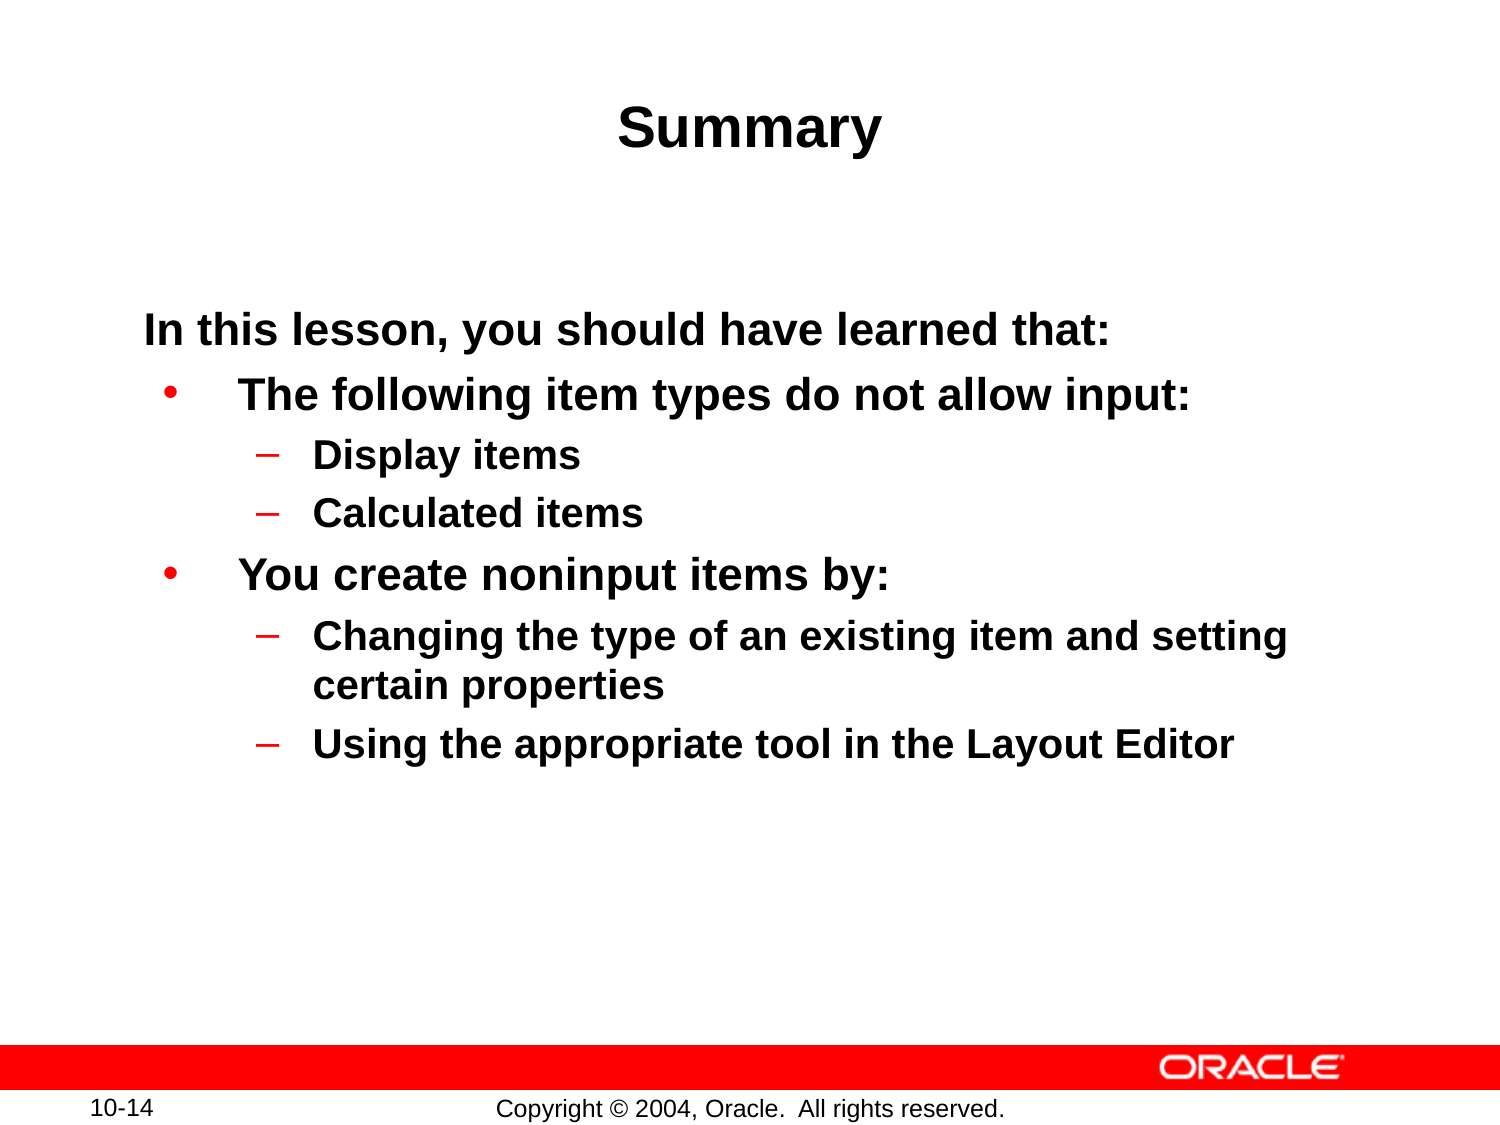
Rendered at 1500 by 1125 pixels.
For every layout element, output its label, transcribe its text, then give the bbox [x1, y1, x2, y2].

list In this lesson, you should have learned that: The following item types do not allow input: Display items Calculated items You create noninput items by: Changing the type of an existing item and setting certain properties Using the appropriate tool in the Layout Editor [141, 297, 1351, 784]
title Summary [149, 87, 1351, 232]
